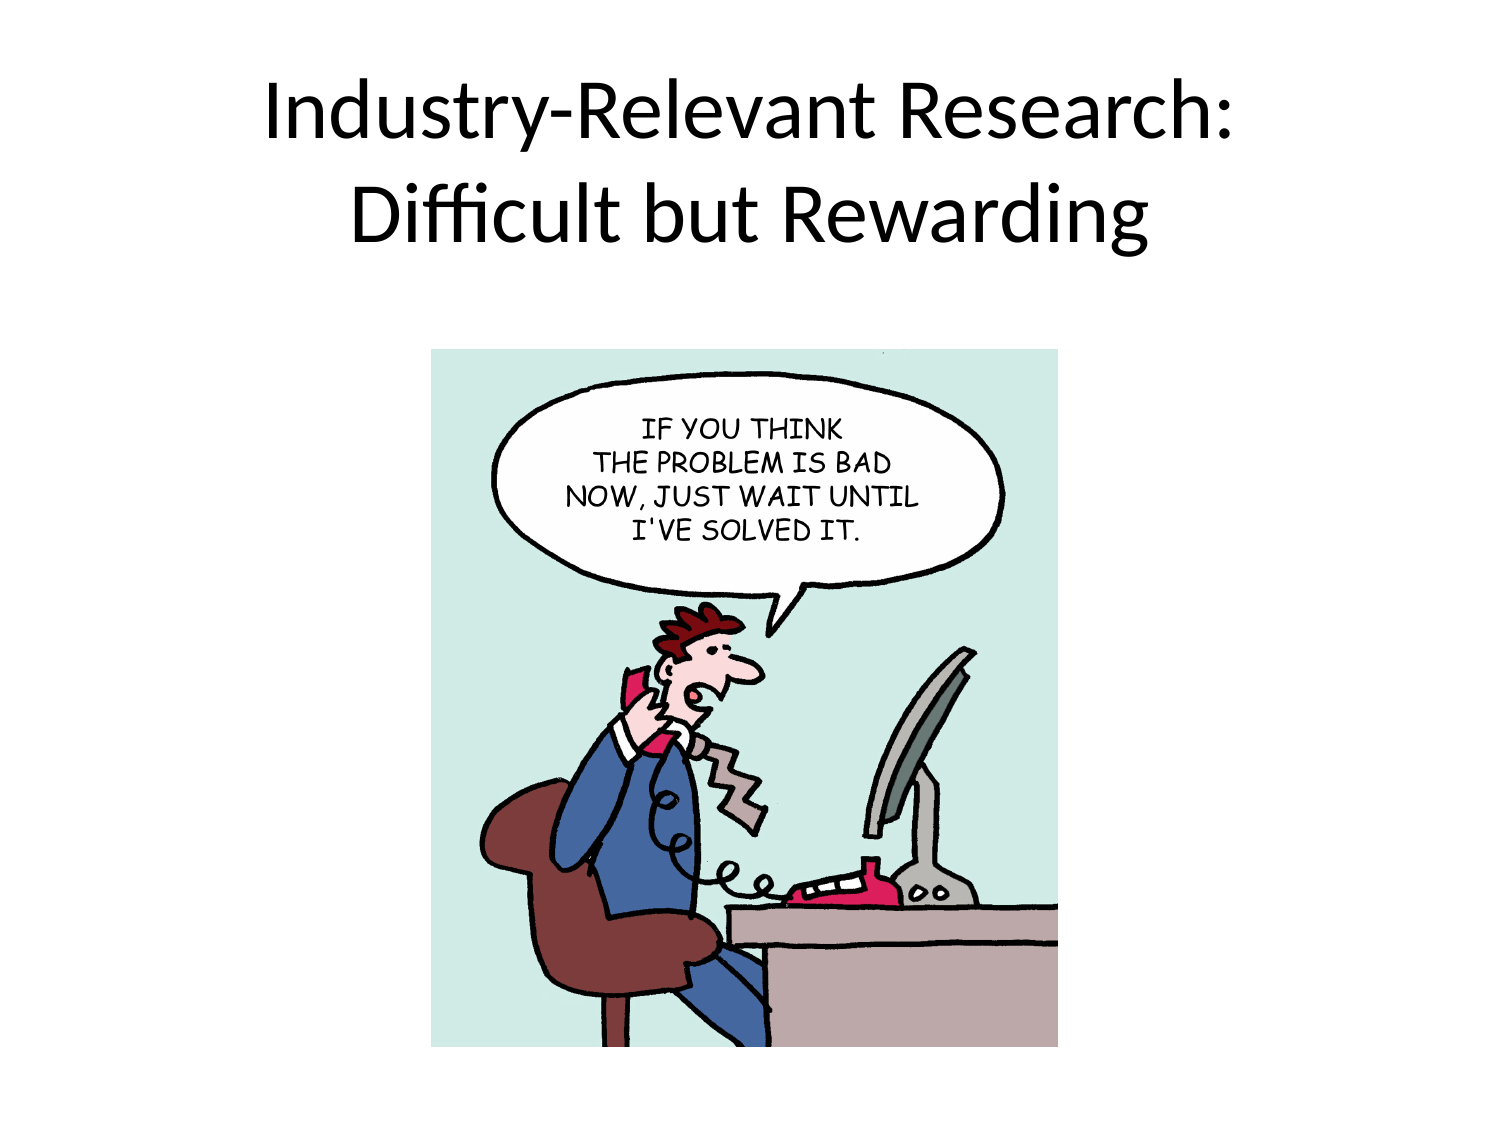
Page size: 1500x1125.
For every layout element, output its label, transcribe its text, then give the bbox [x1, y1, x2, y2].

title Industry-Relevant Research: Difficult but Rewarding [75, 45, 1425, 268]
picture [430, 349, 1058, 1048]
